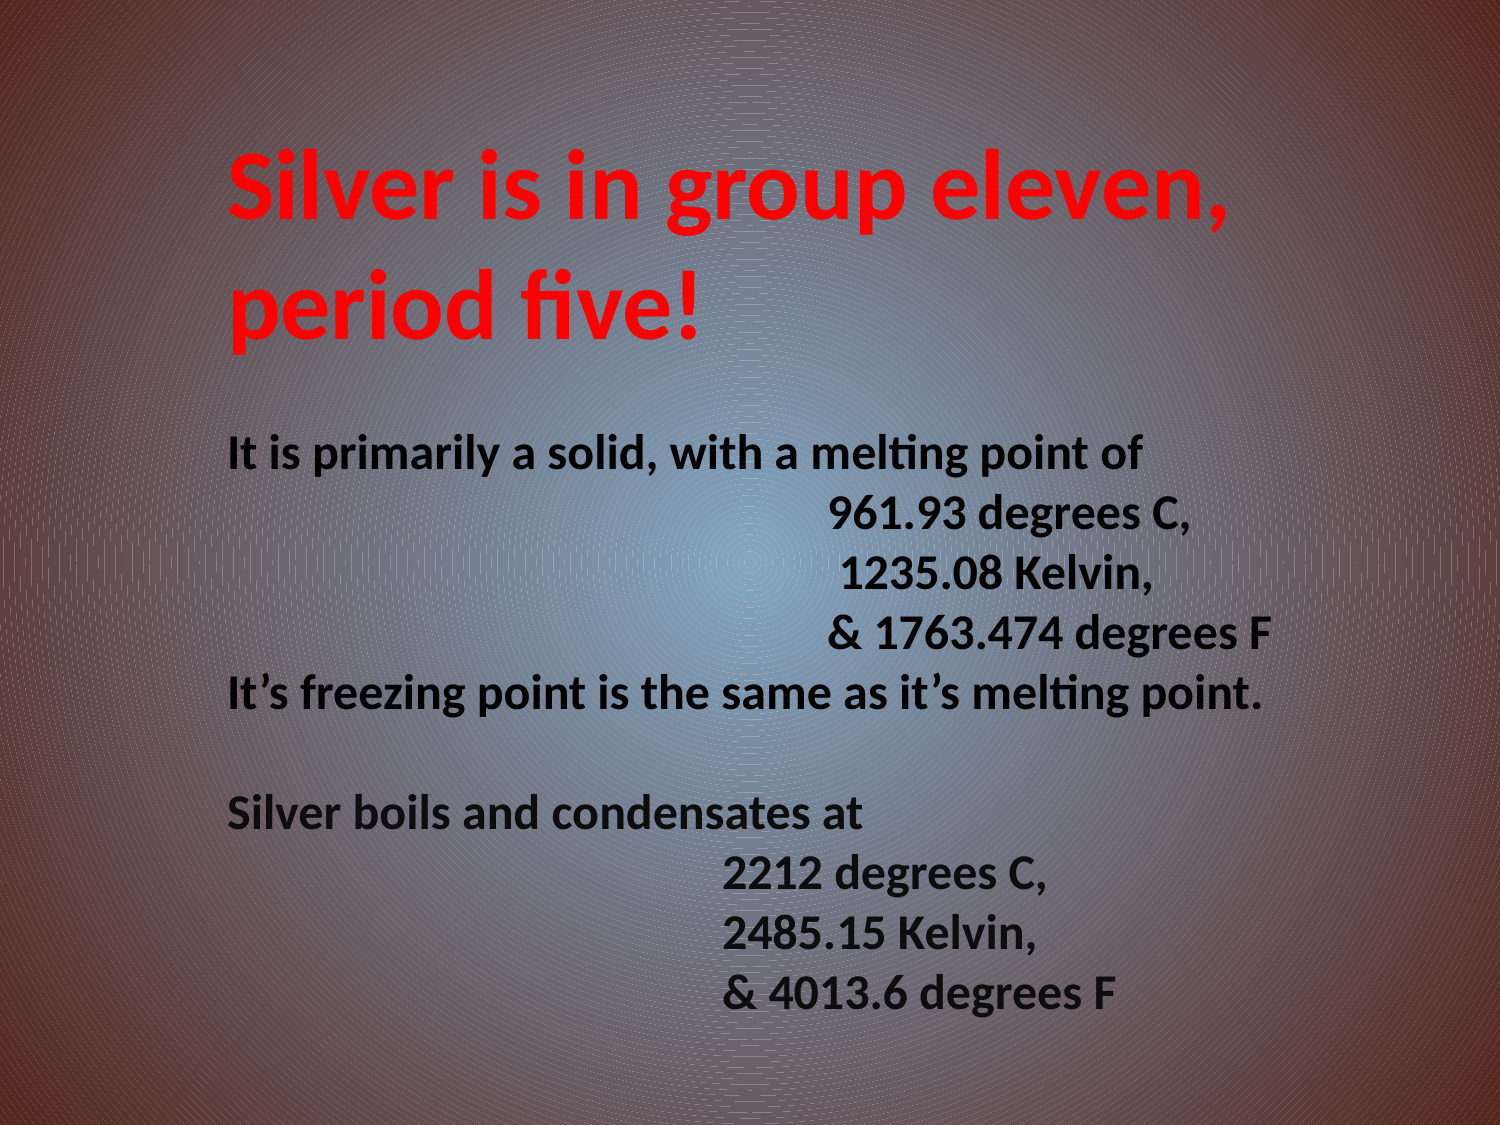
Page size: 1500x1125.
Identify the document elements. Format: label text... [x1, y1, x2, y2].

text_box Silver is in group eleven, period five! It is primarily a solid, with a melting point of 961.93 degrees C, 1235.08 Kelvin, & 1763.474 degrees F It’s freezing point is the same as it’s melting point. Silver boils and condensates at 2212 degrees C, 2485.15 Kelvin, & 4013.6 degrees F [212, 112, 1325, 1073]
